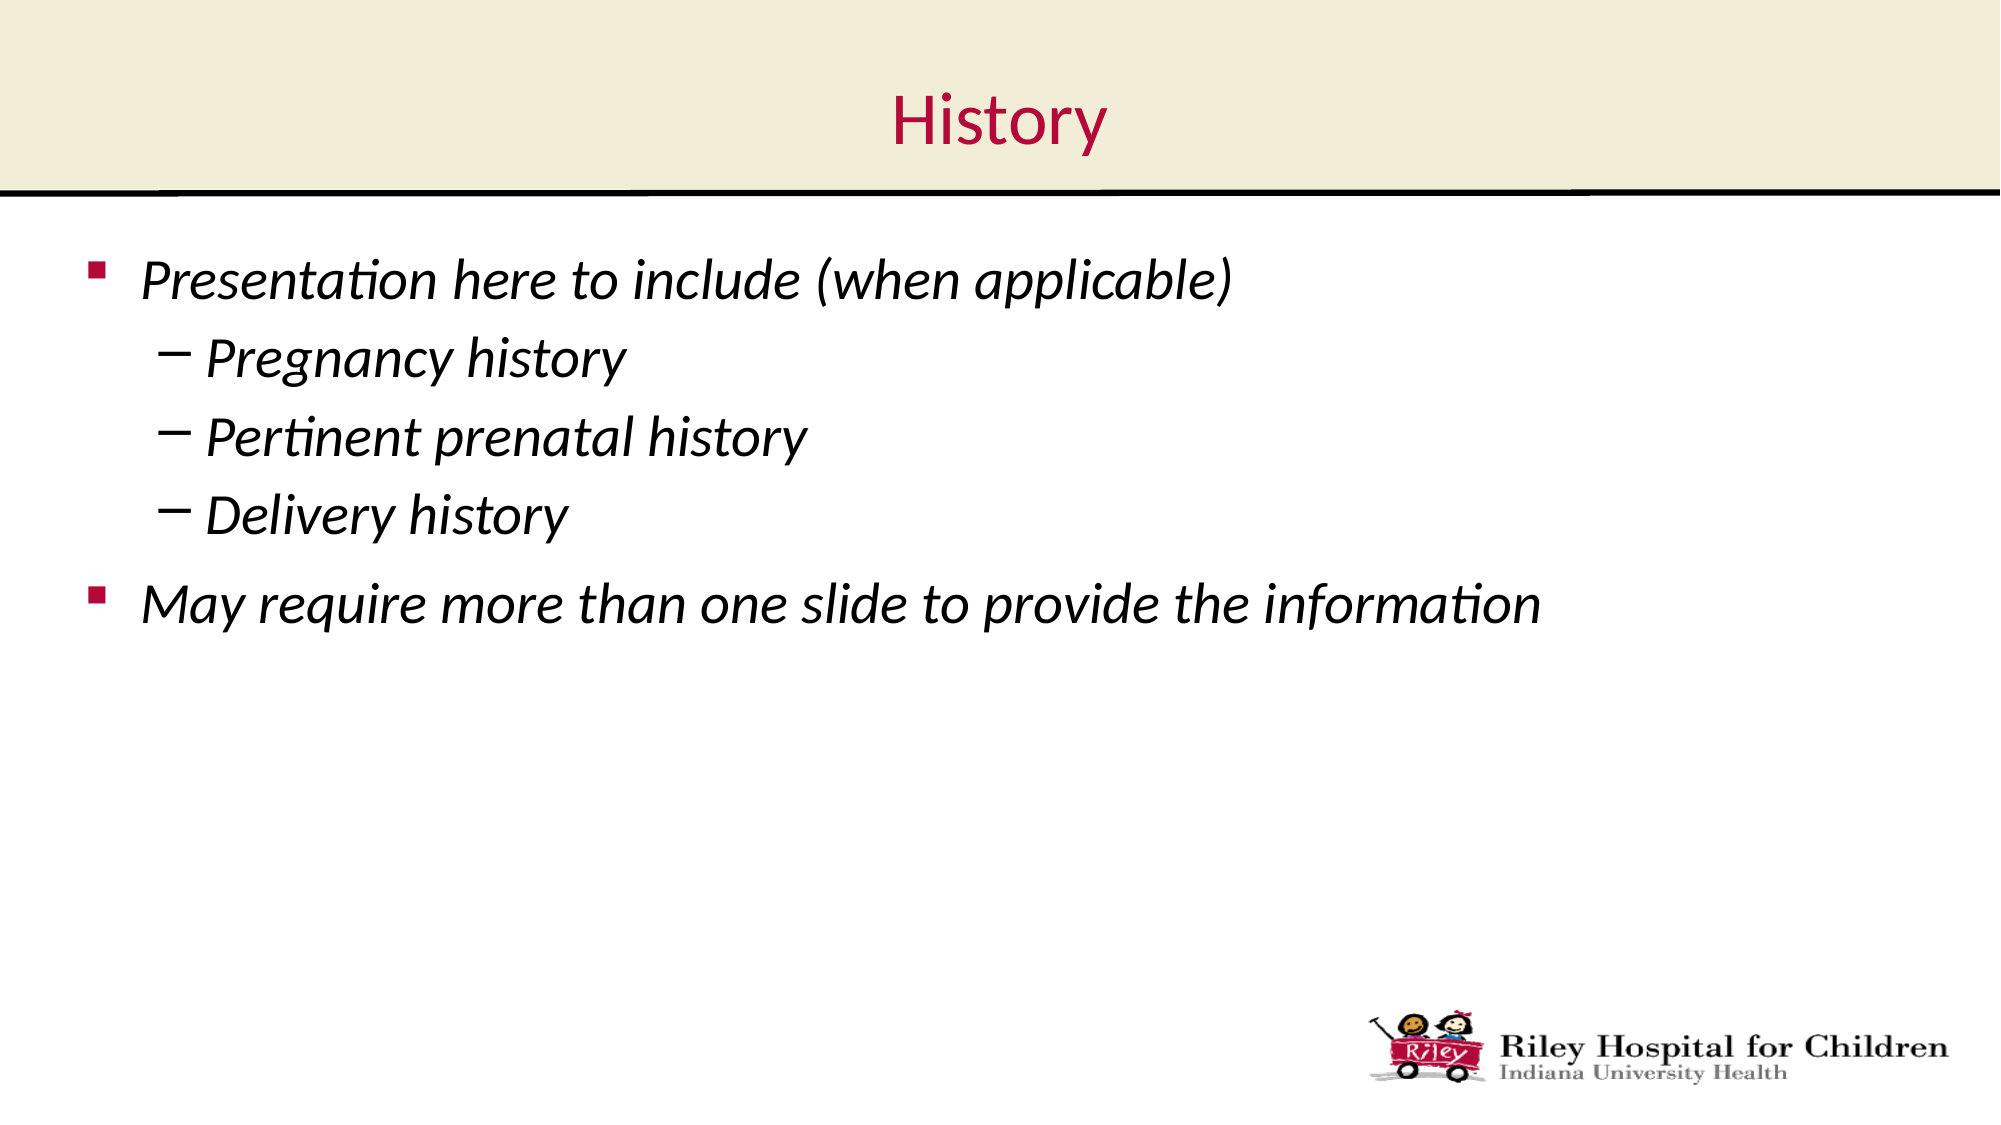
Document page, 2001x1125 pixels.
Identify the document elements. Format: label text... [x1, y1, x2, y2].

list Presentation here to include (when applicable) Pregnancy history Pertinent prenatal history Delivery history May require more than one slide to provide the information [68, 239, 1869, 982]
title History [0, 0, 2000, 168]
picture [1346, 999, 1972, 1093]
